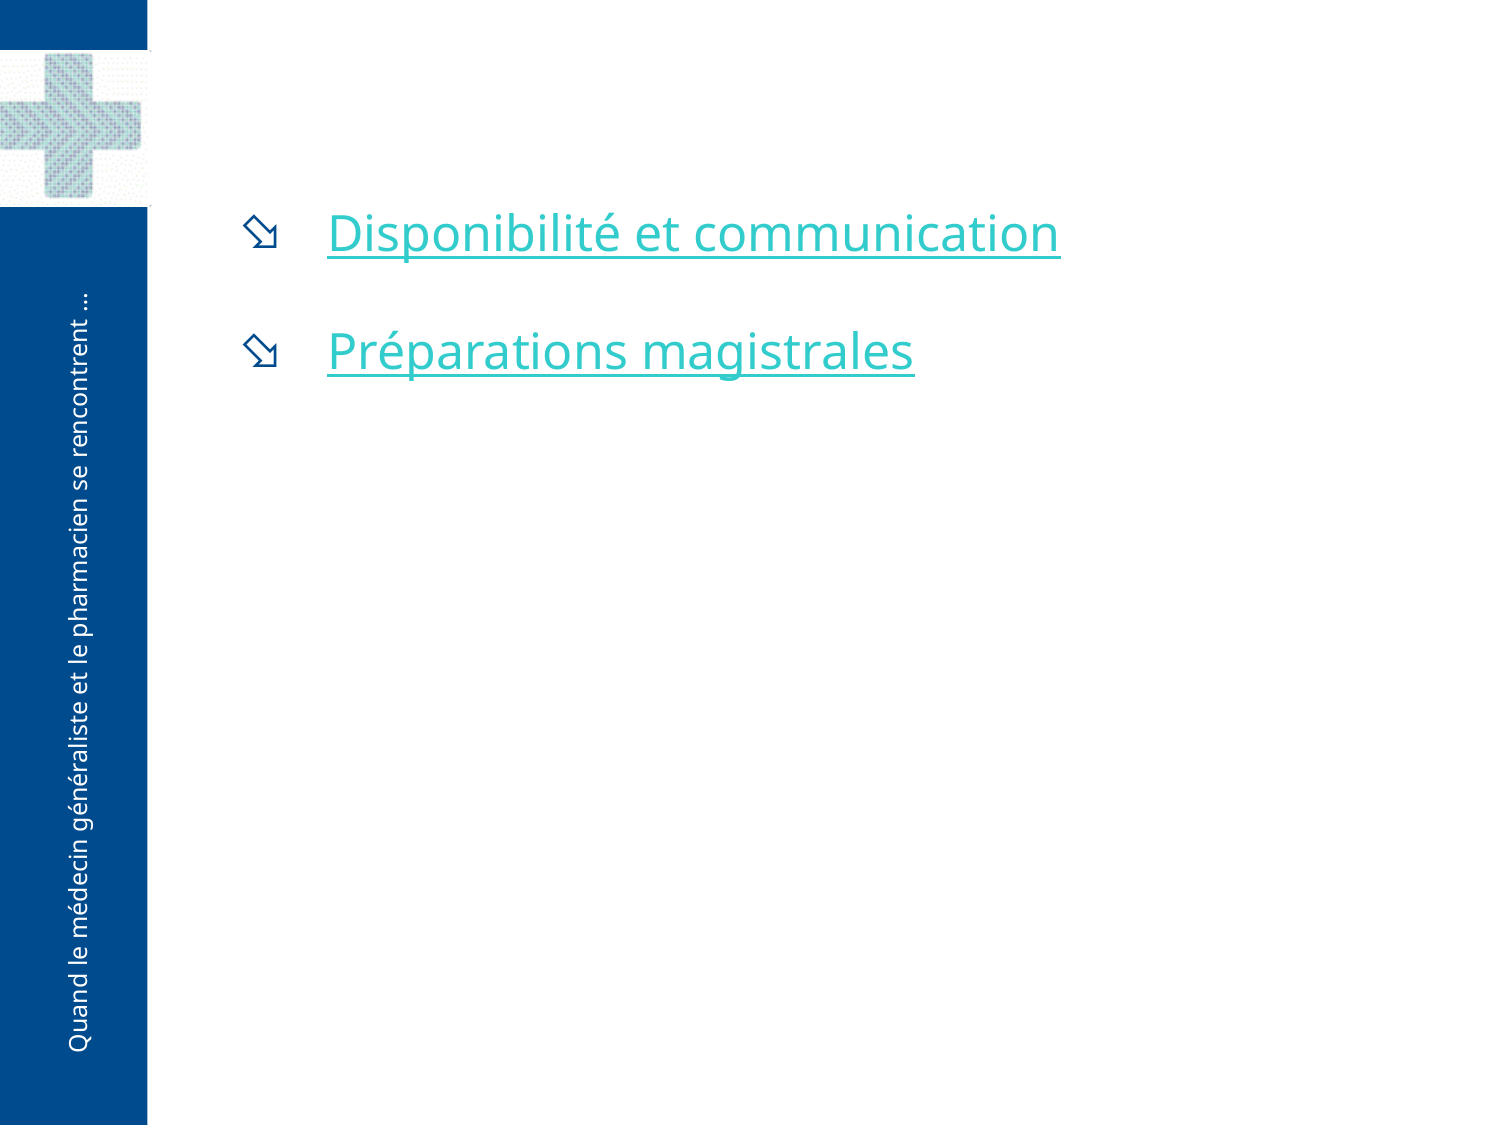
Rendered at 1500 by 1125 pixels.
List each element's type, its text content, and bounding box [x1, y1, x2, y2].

list Disponibilité et communication Préparations magistrales [223, 194, 1464, 1059]
picture [0, 50, 152, 207]
